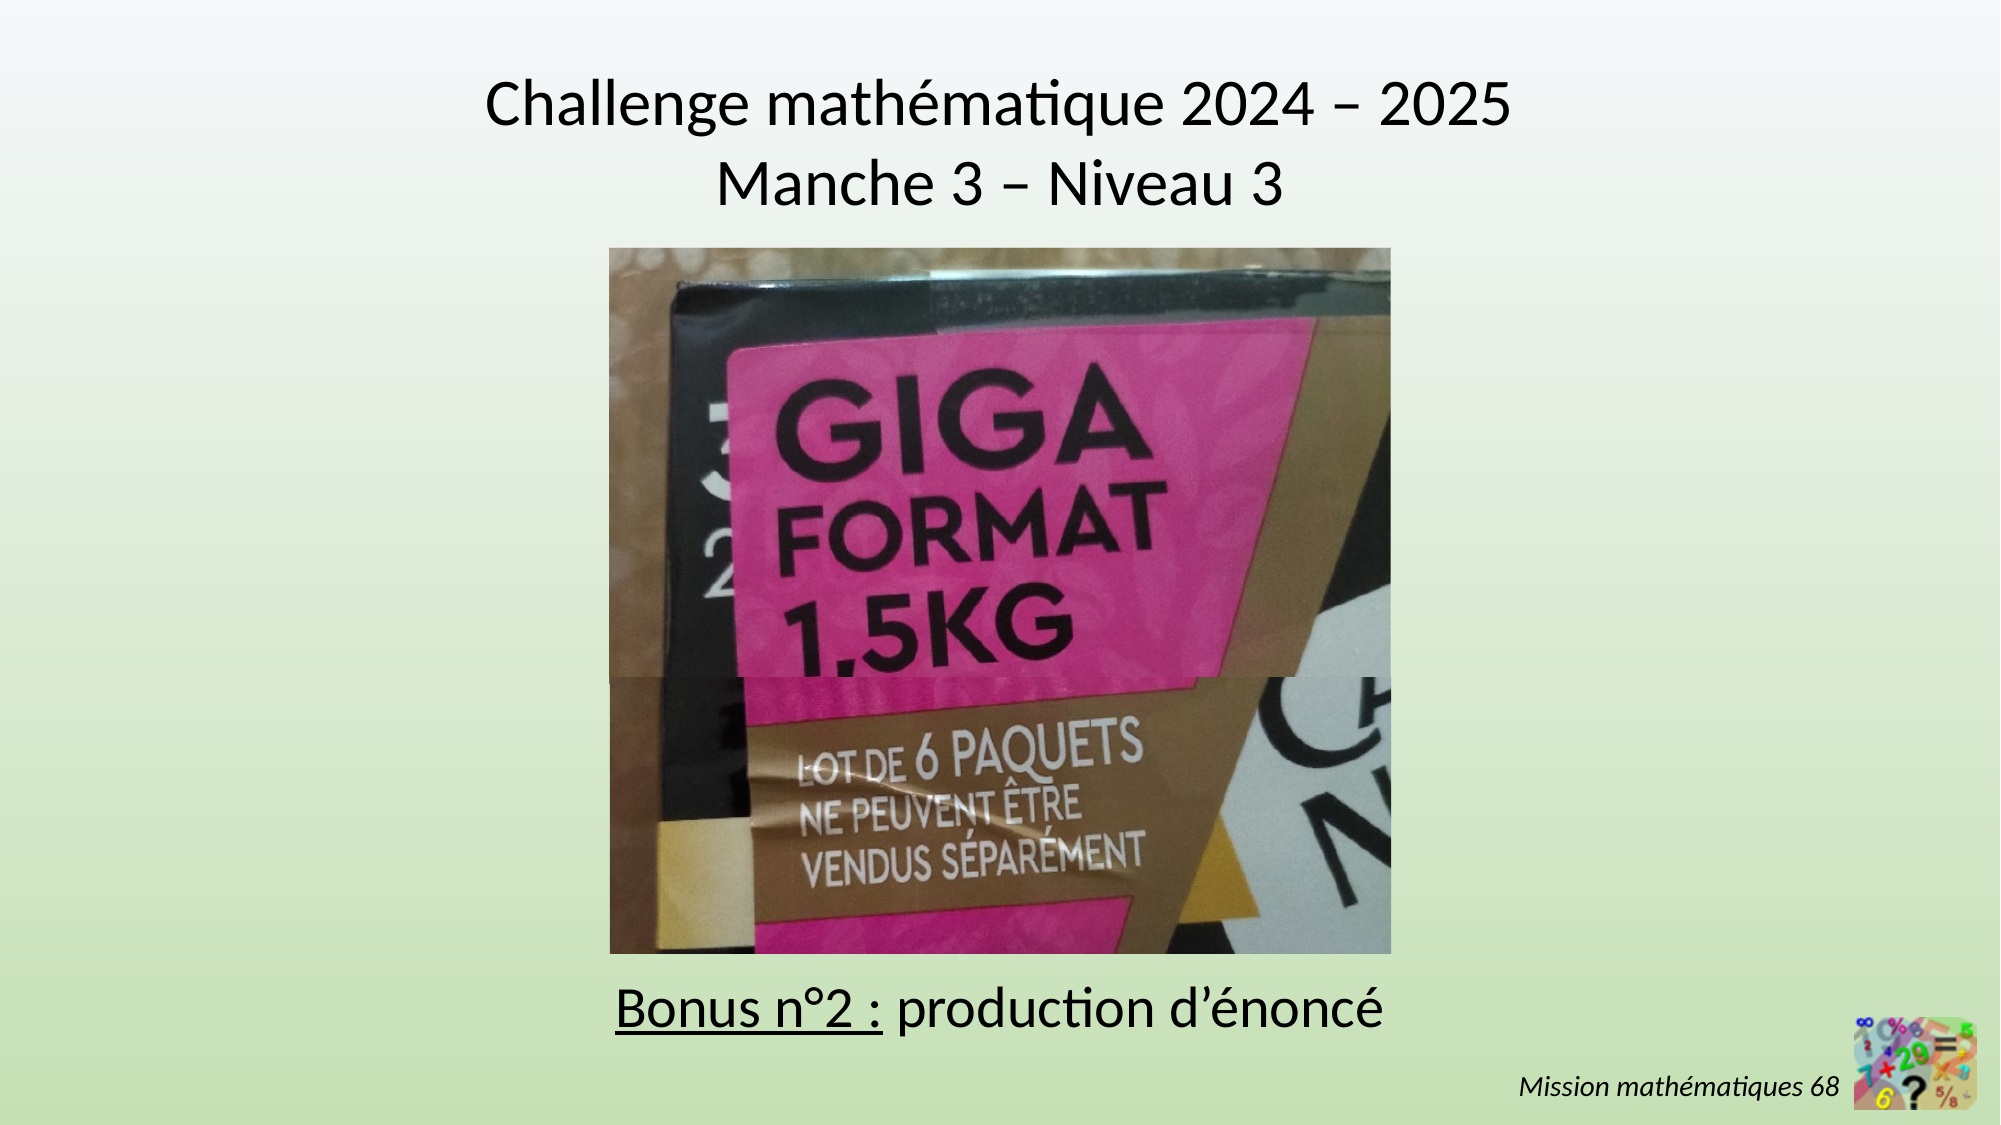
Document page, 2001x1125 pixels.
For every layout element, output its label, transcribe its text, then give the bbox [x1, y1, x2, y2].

picture [1854, 1017, 1977, 1110]
text_box Challenge mathématique 2024 – 2025 Manche 3 – Niveau 3 Bonus n°2 : production d’énoncé [54, 51, 1946, 1047]
text_box Mission mathématiques 68 [1501, 1059, 1854, 1110]
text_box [608, 247, 1391, 954]
